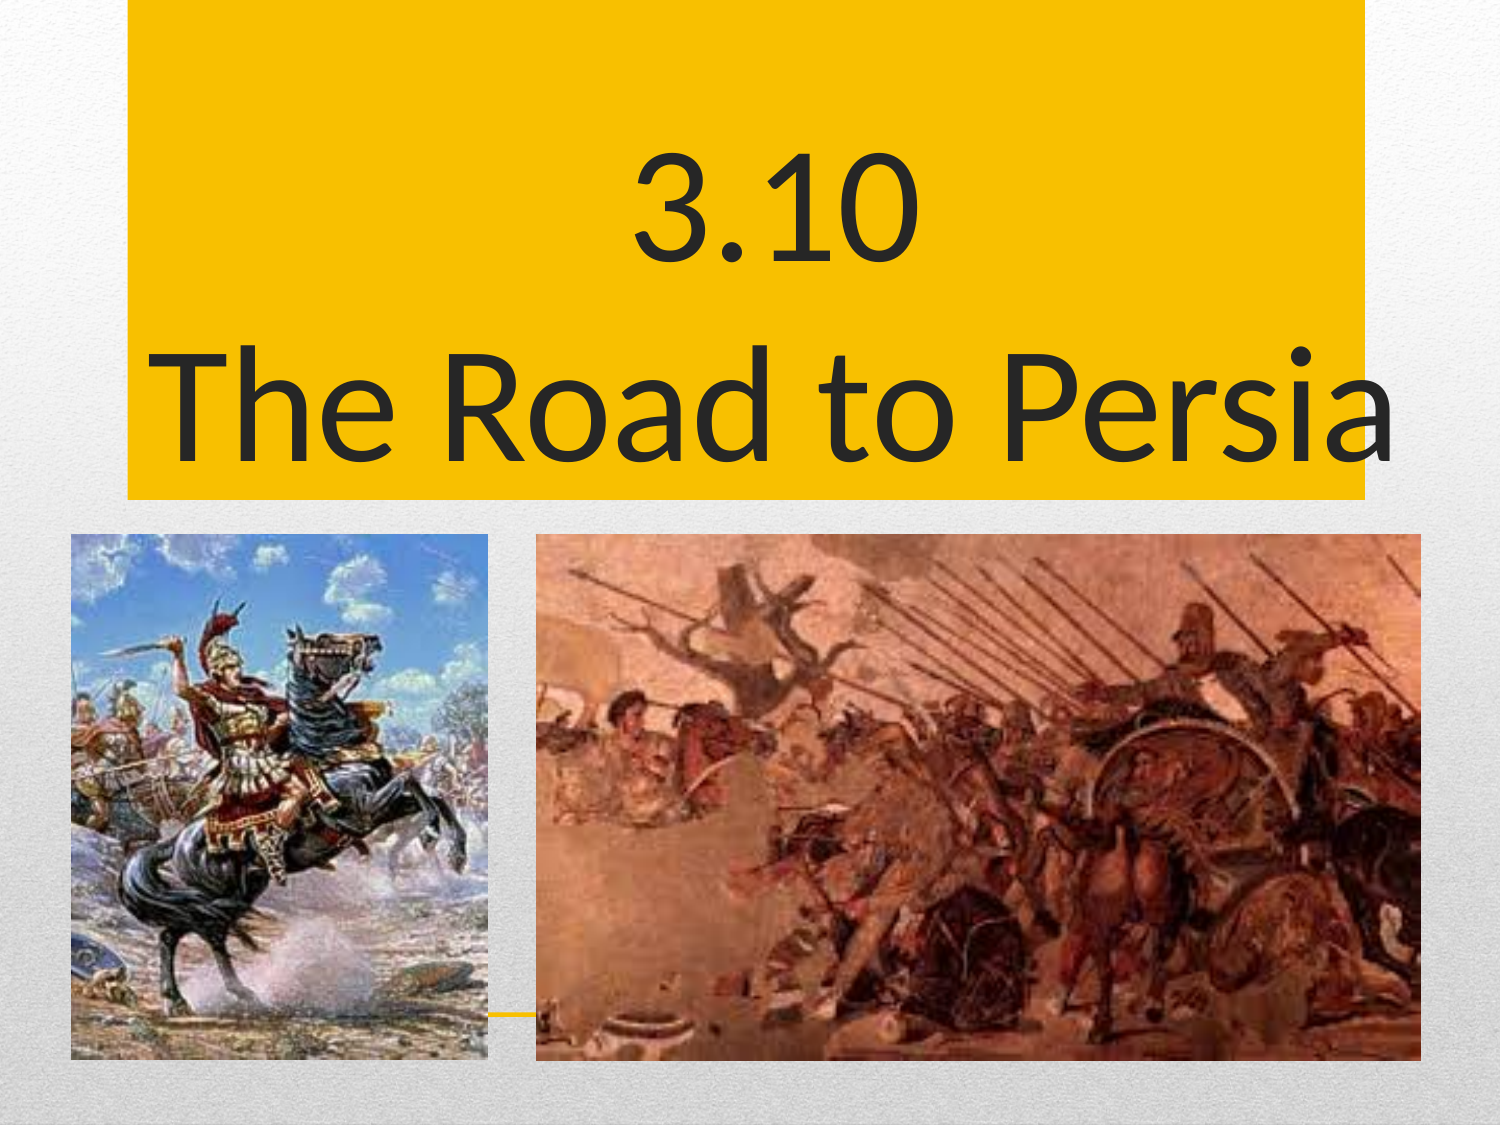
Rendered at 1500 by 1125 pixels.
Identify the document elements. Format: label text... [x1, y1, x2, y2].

title 3.10 The Road to Persia [71, 0, 1479, 503]
picture [70, 534, 489, 1061]
picture [535, 534, 1422, 1062]
